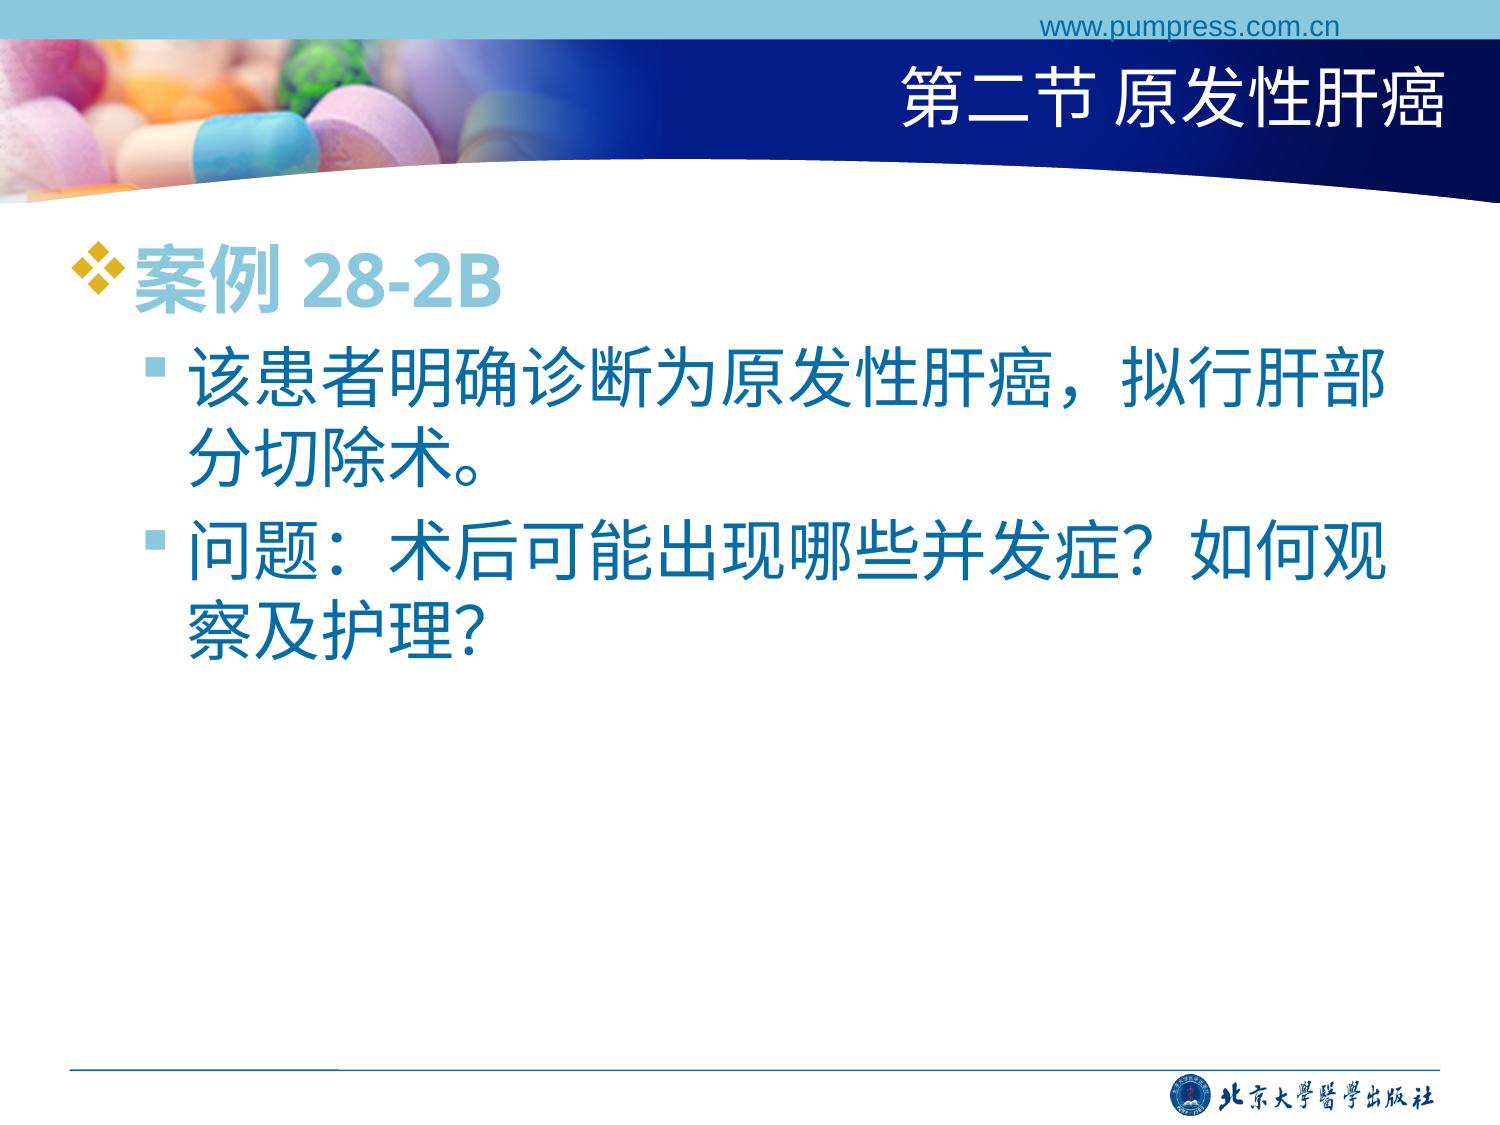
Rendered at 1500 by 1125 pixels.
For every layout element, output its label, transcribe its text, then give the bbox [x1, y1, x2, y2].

slide_number www.pumpress.com.cn [1025, 0, 1463, 38]
picture [1170, 1074, 1436, 1118]
title 第二节 原发性肝癌 [137, 49, 1463, 143]
picture [0, 40, 1500, 203]
list 案例28-2B 该患者明确诊断为原发性肝癌，拟行肝部分切除术。 问题：术后可能出现哪些并发症？如何观察及护理？ [49, 224, 1463, 1026]
